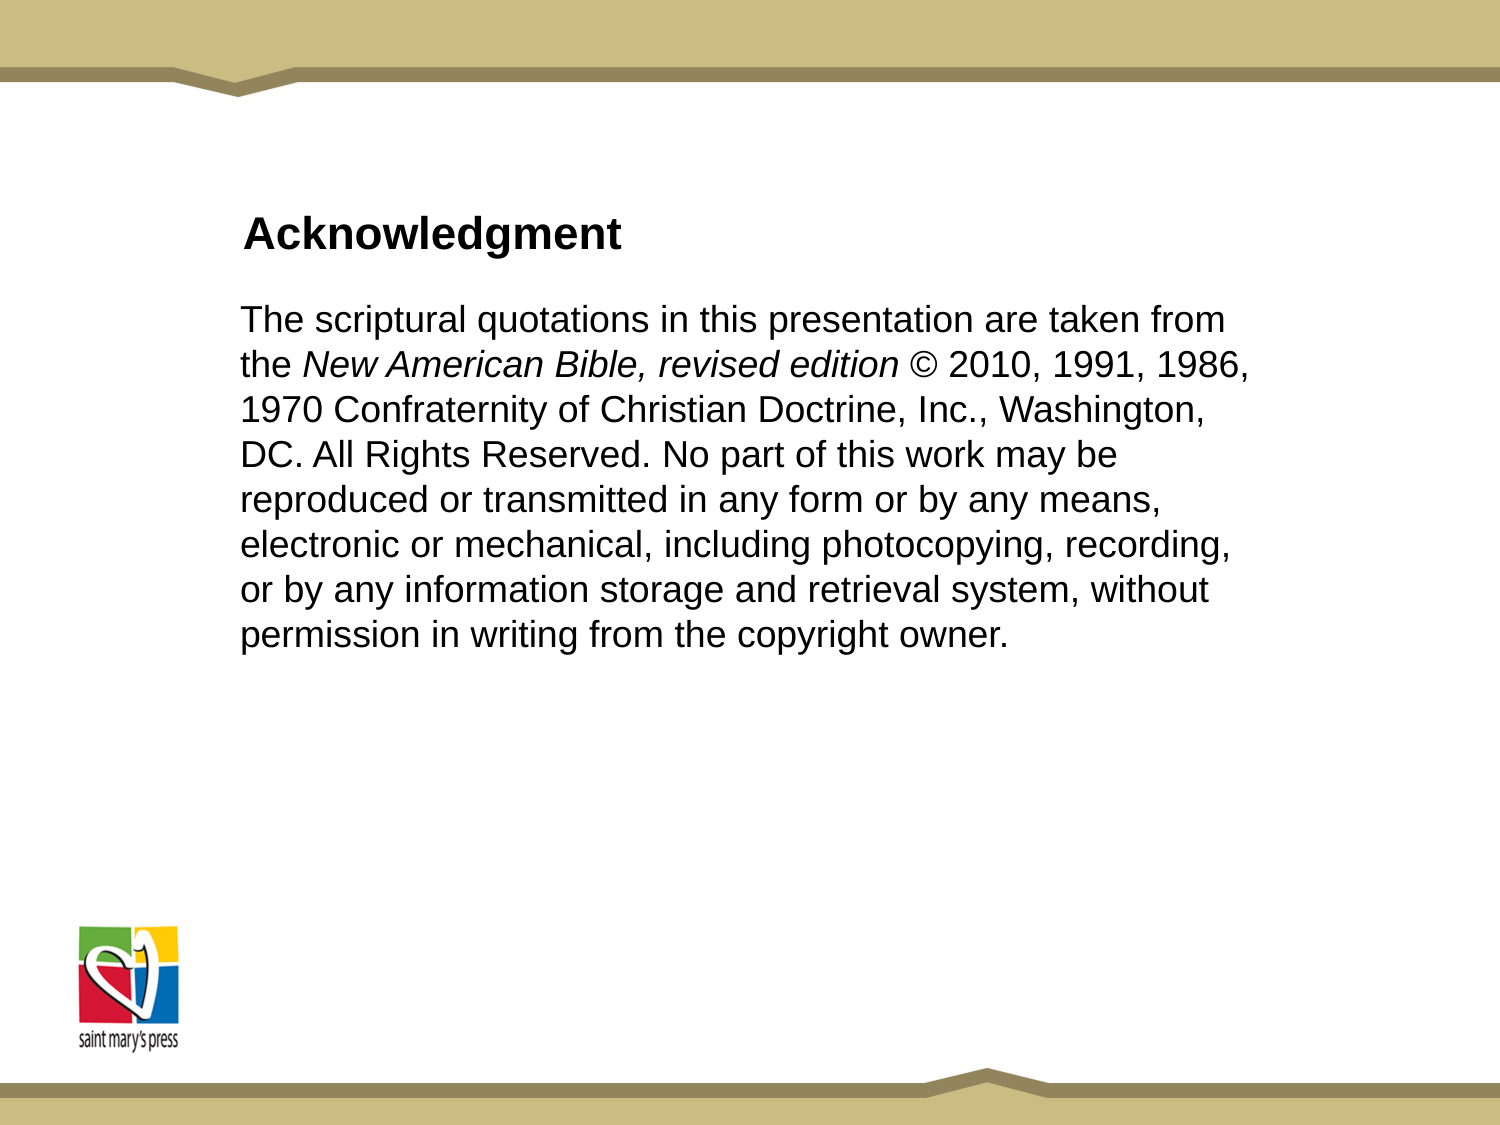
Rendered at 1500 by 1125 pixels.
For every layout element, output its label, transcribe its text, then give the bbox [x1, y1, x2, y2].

title Acknowledgment [227, 187, 1500, 275]
picture [0, 0, 1500, 1125]
list The scriptural quotations in this presentation are taken from the New American Bible, revised edition © 2010, 1991, 1986, 1970 Confraternity of Christian Doctrine, Inc., Washington, DC. All Rights Reserved. No part of this work may be reproduced or transmitted in any form or by any means, electronic or mechanical, including photocopying, recording, or by any information storage and retrieval system, without permission in writing from the copyright owner. [225, 287, 1288, 1005]
